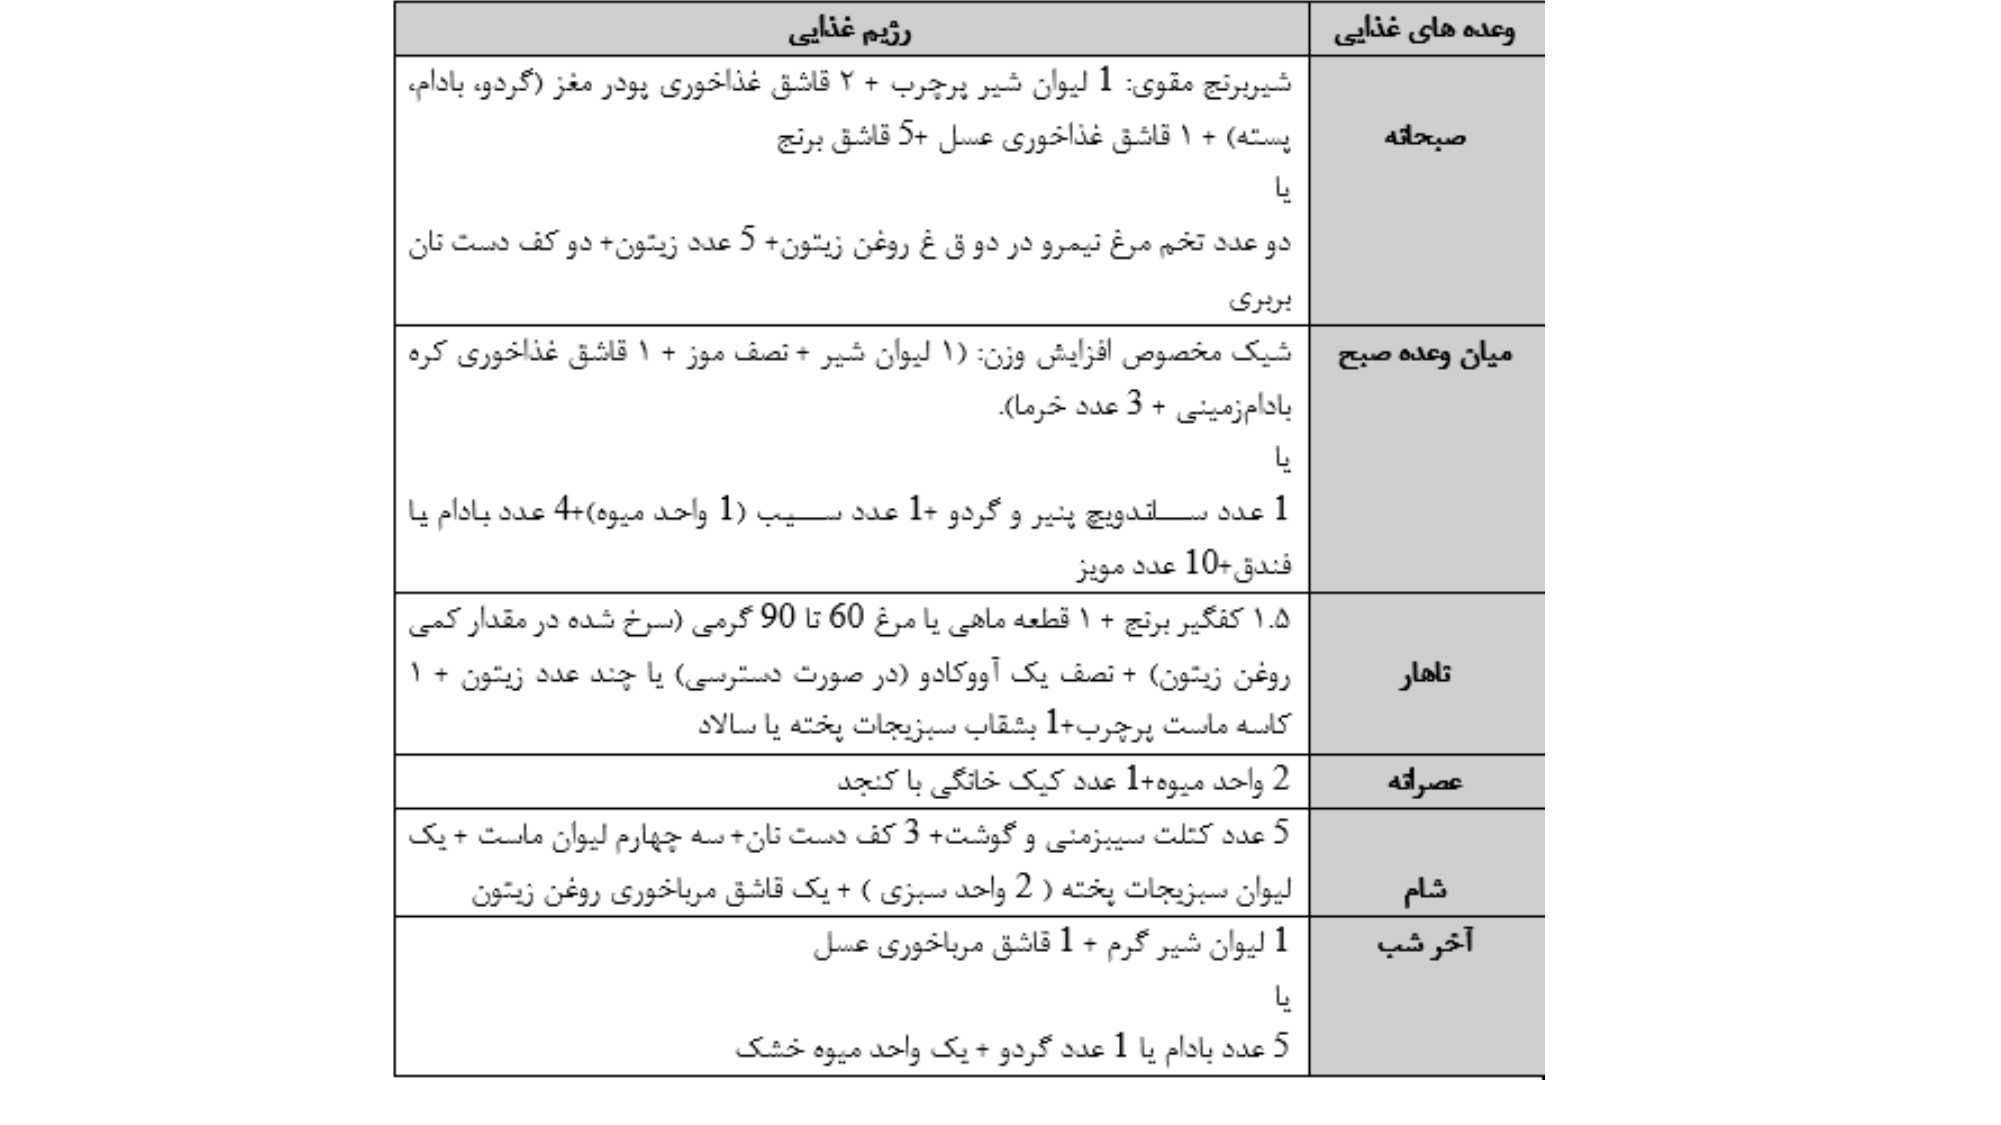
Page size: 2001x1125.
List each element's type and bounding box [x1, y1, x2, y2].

picture [392, 0, 1545, 1080]
